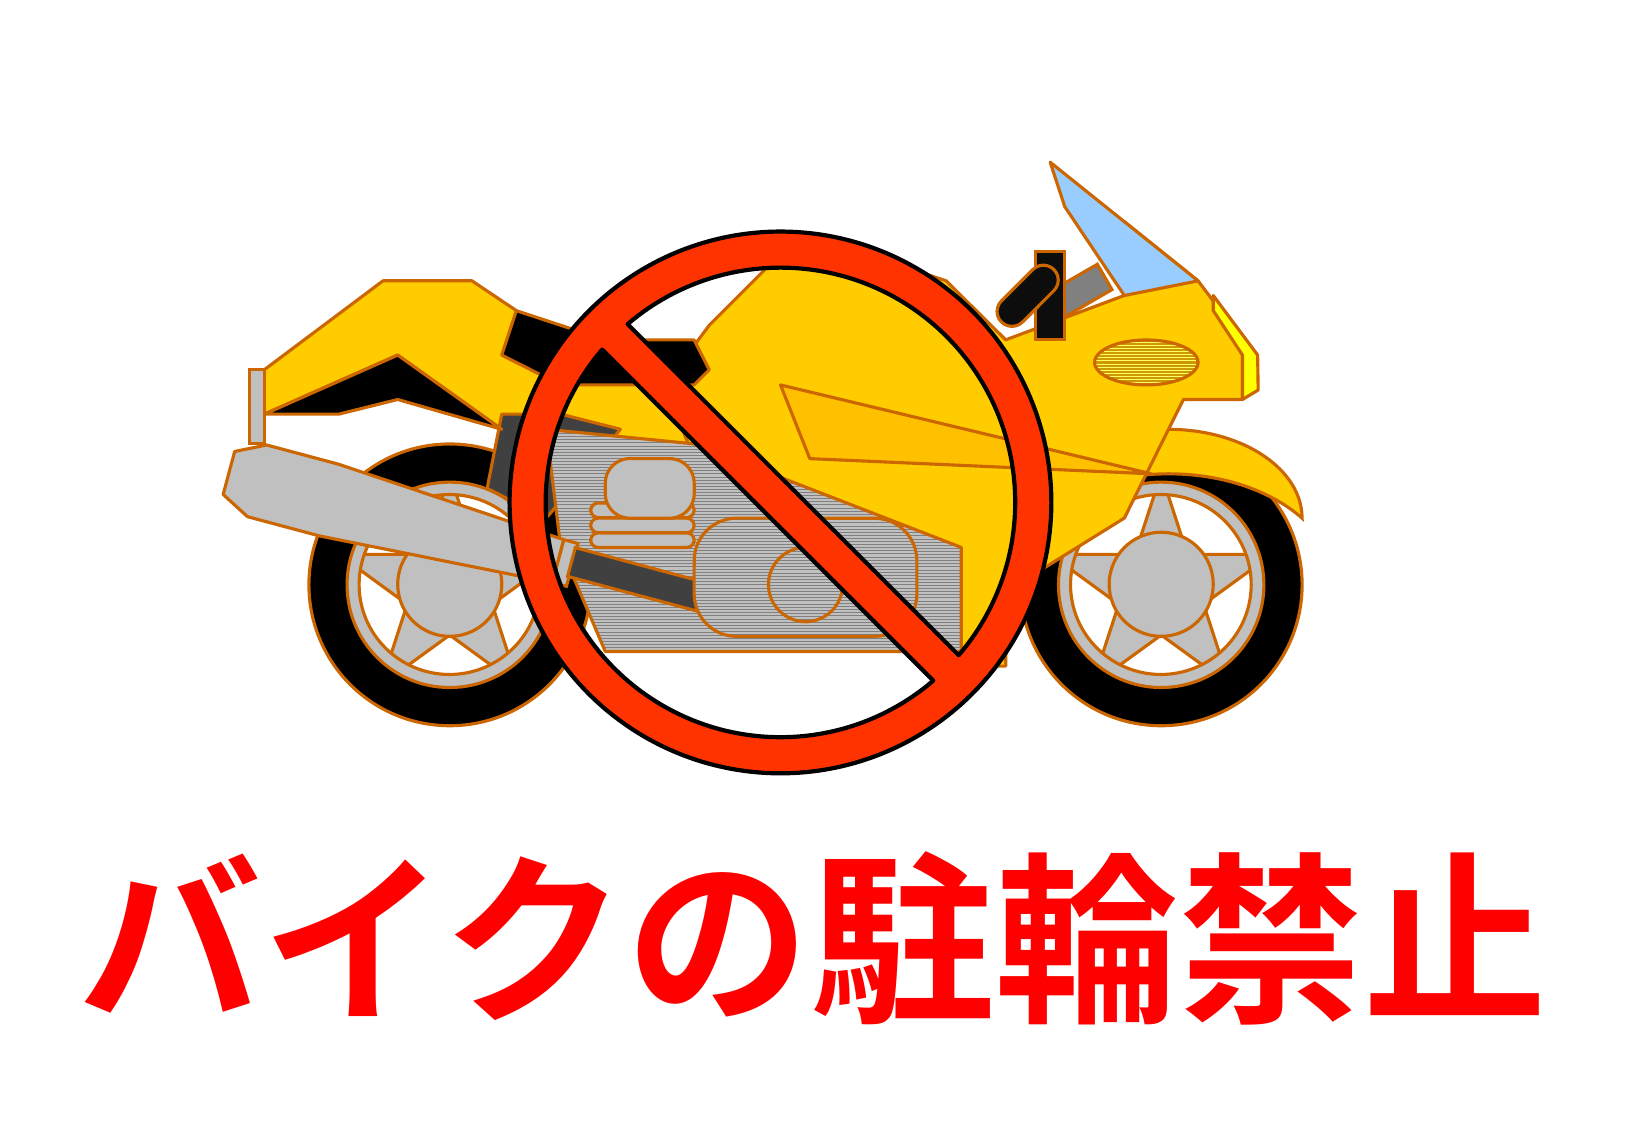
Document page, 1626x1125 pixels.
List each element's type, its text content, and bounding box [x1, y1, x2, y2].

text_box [219, 161, 1303, 774]
text_box バイクの駐輪禁止 [0, 818, 1625, 1053]
